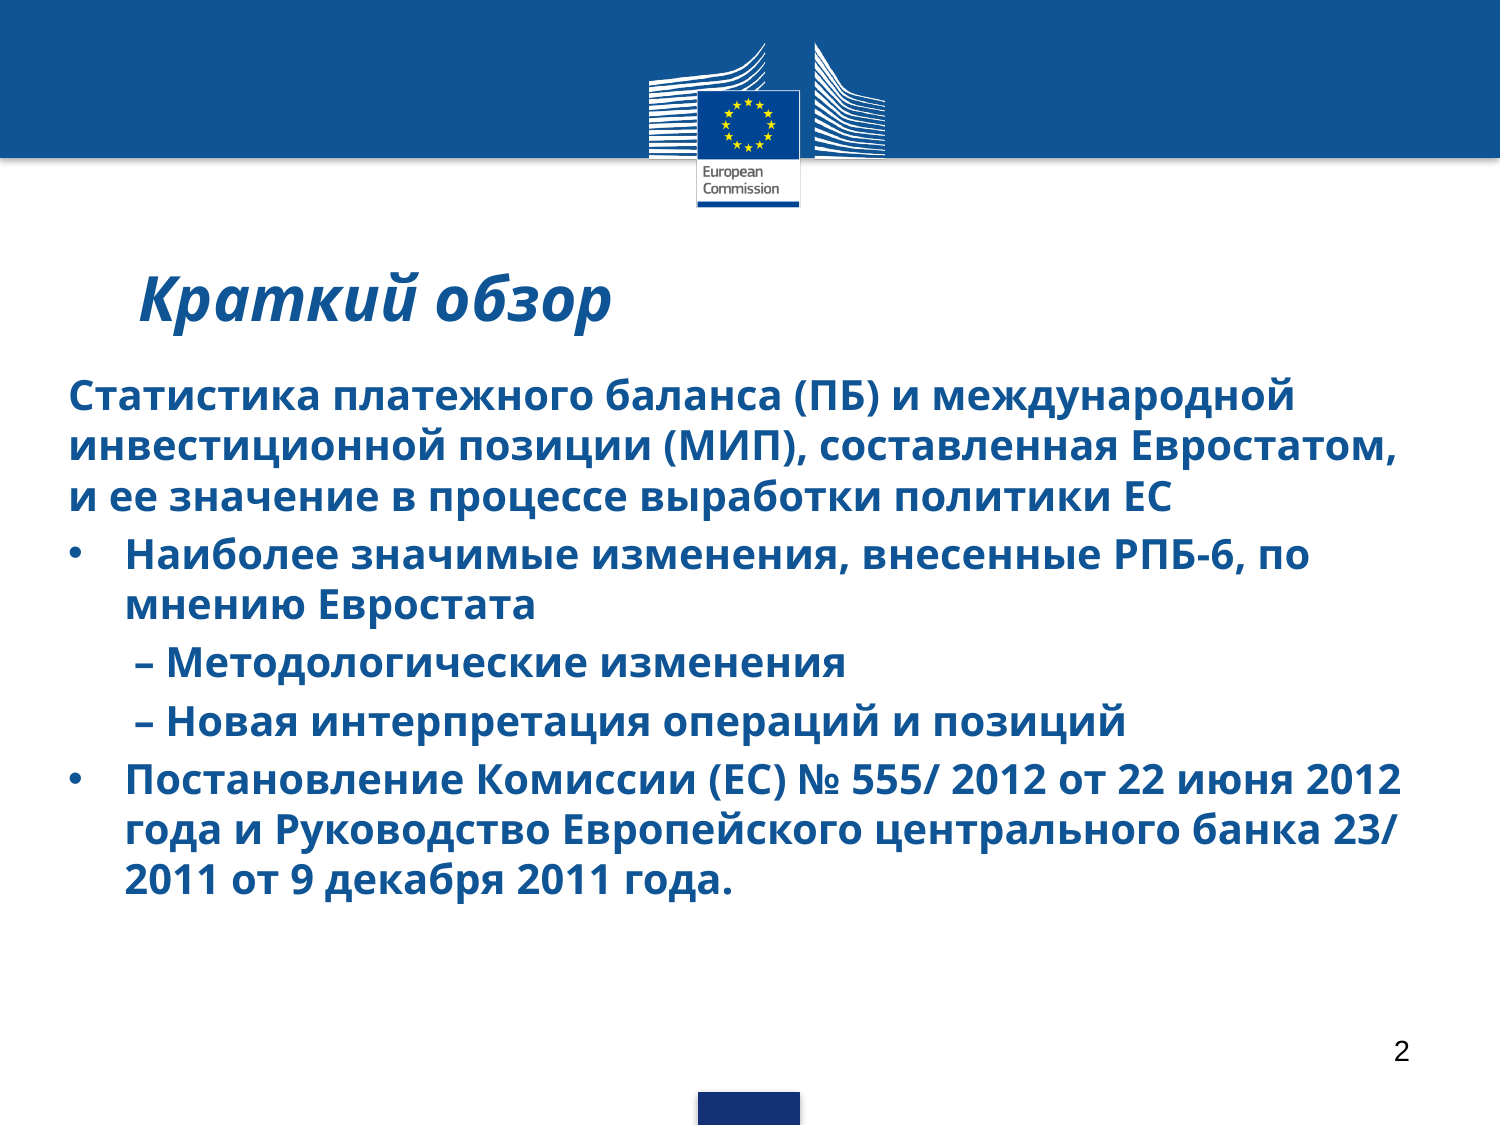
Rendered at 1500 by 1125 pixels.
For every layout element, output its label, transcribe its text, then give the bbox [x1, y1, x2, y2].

picture [649, 42, 885, 208]
slide_number 2 [1074, 1024, 1425, 1103]
title Краткий обзор [64, 219, 1500, 374]
list Статистика платежного баланса (ПБ) и международной инвестиционной позиции (МИП), составленная Евростатом, и ее значение в процессе выработки политики ЕС Наиболее значимые изменения, внесенные РПБ-6, по мнению Евростата – Методологические изменения – Новая интерпретация операций и позиций Постановление Комиссии (ЕС) № 555/ 2012 от 22 июня 2012 года и Руководство Европейского центрального банка 23/ 2011 от 9 декабря 2011 года. [53, 361, 1424, 941]
